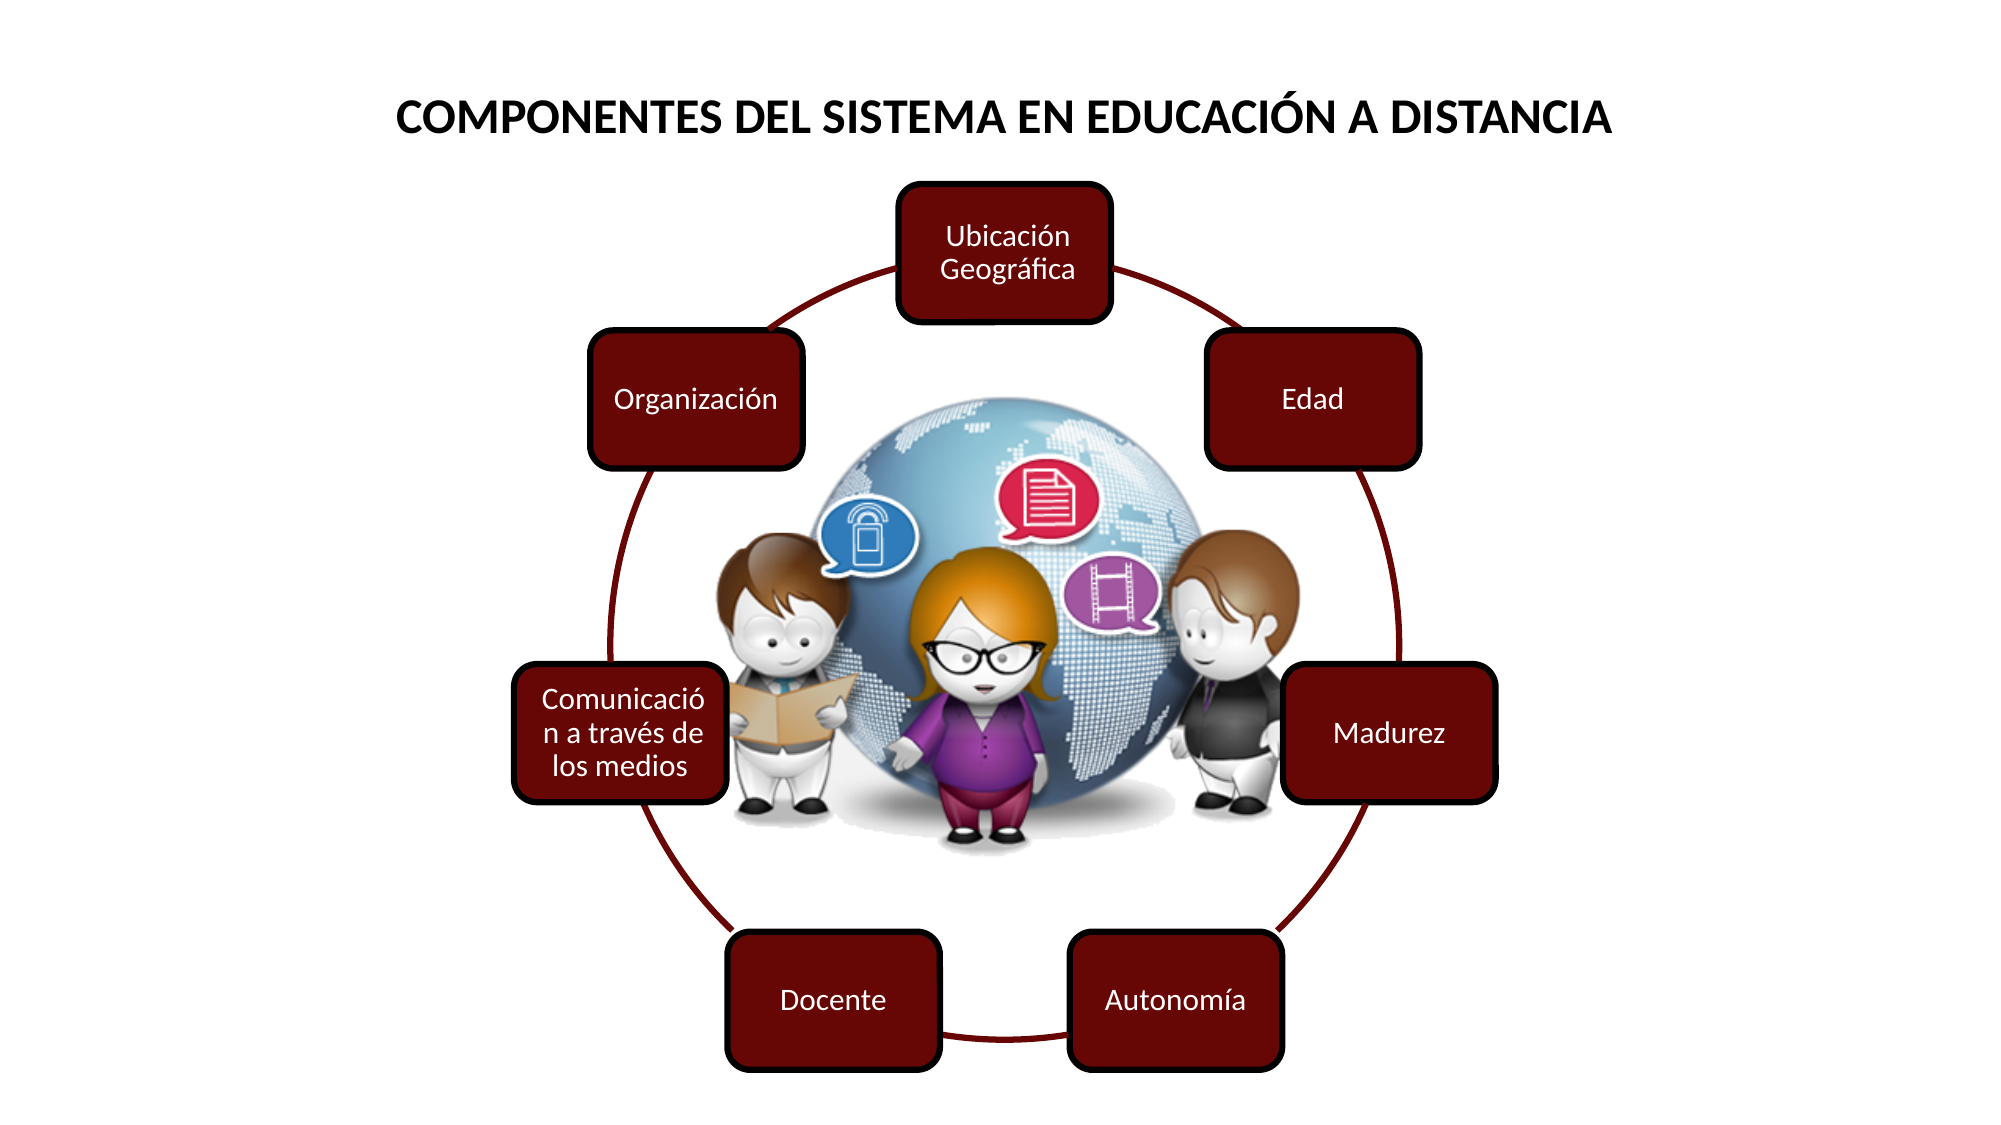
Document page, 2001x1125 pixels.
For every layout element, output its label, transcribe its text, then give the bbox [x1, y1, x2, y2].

text_box COMPONENTES DEL SISTEMA EN EDUCACIÓN A DISTANCIA [198, 76, 1812, 151]
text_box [338, 181, 1672, 1071]
